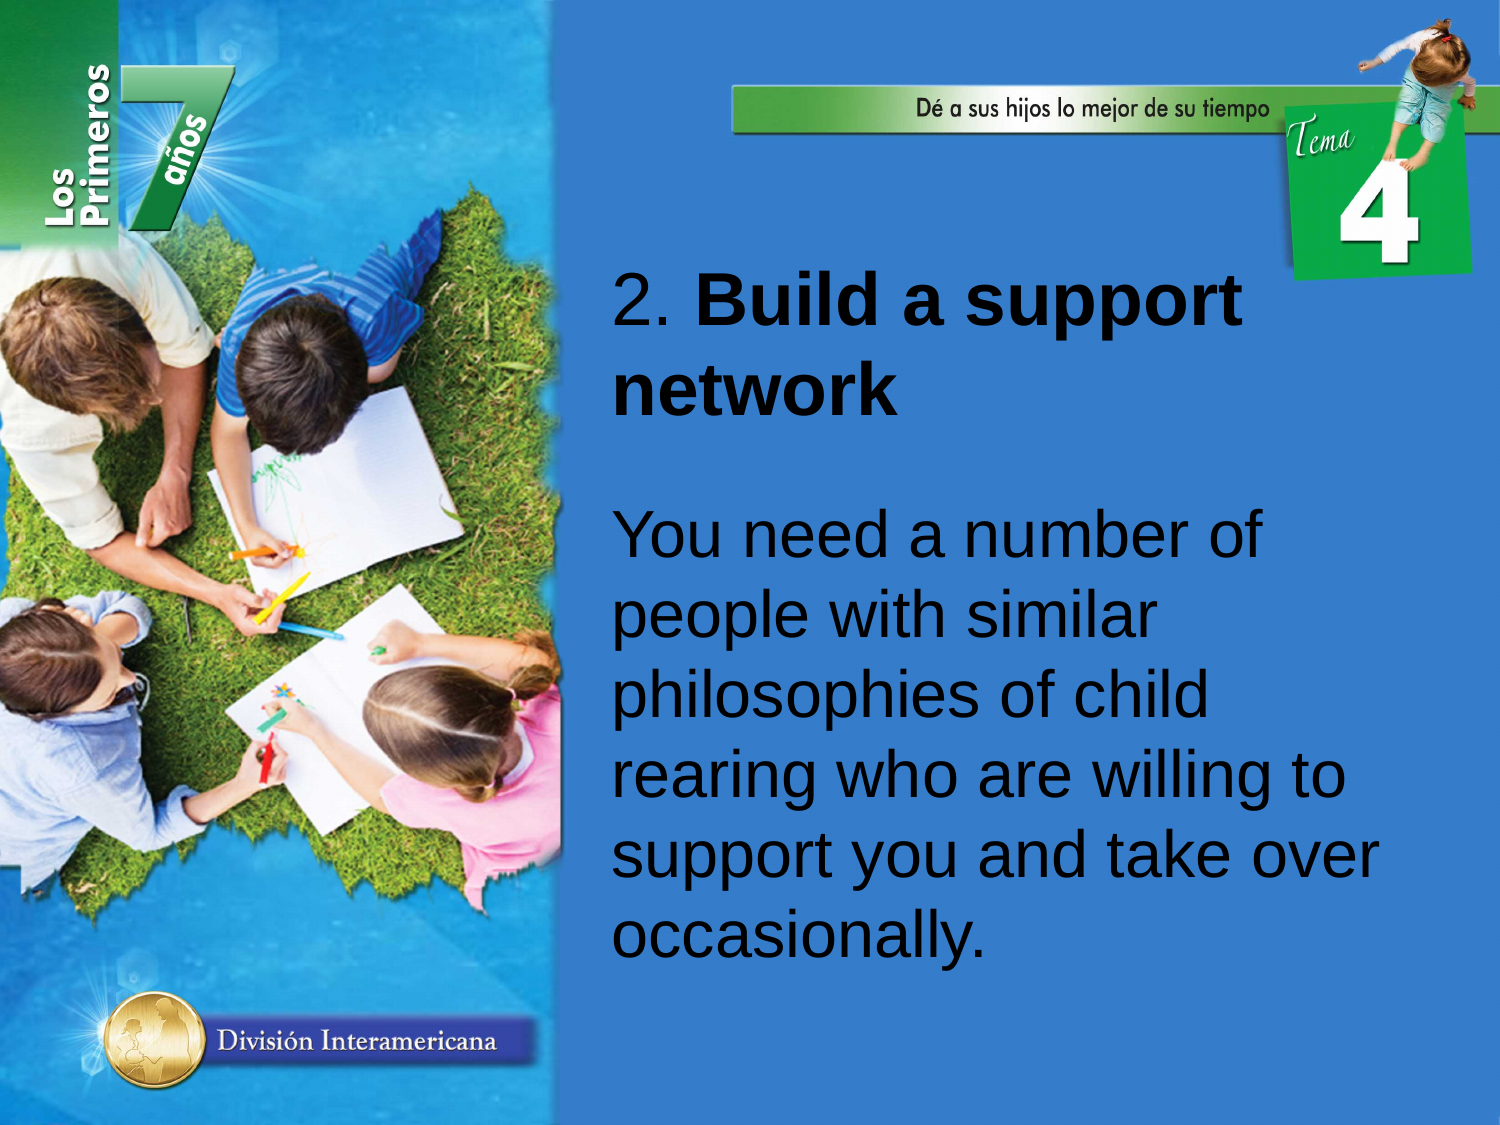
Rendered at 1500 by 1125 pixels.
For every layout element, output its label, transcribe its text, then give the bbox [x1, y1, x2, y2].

text_box 2. Build a support network You need a number of people with similar philosophies of child rearing who are willing to support you and take over occasionally. [596, 243, 1436, 978]
picture [0, 0, 1500, 1125]
